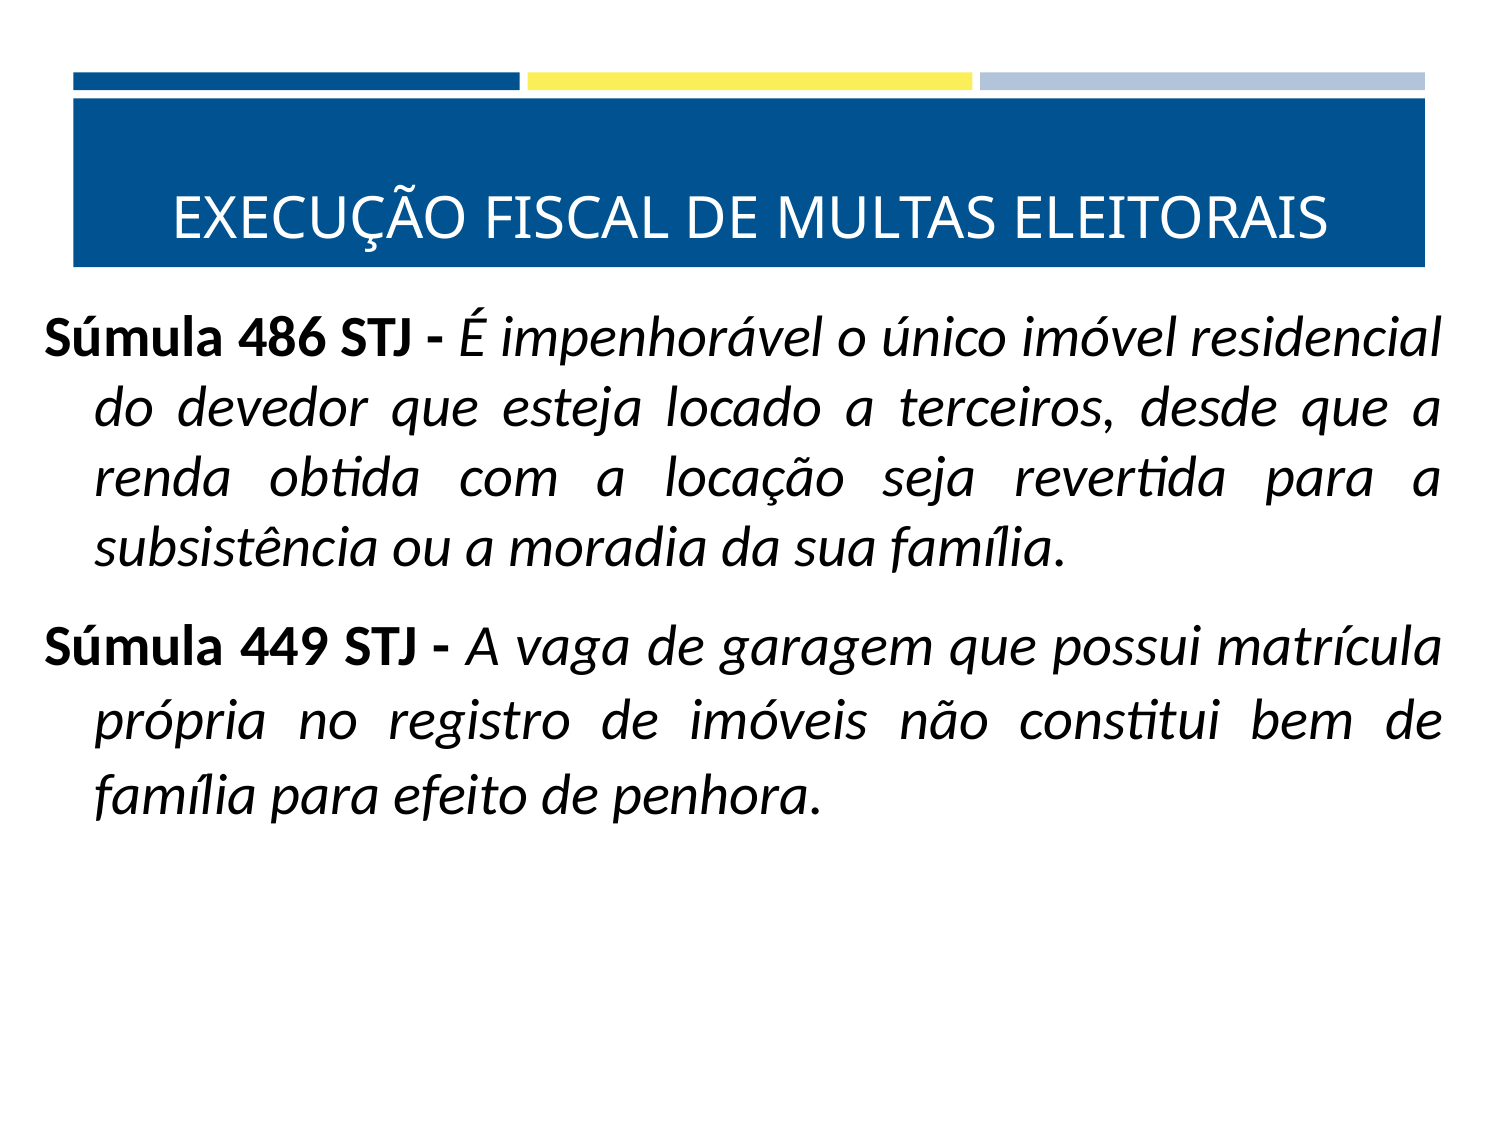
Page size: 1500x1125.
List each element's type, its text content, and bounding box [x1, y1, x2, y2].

title EXECUÇÃO FISCAL DE MULTAS ELEITORAIS [95, 112, 1406, 259]
list Súmula 486 STJ - É impenhorável o único imóvel residencial do devedor que esteja locado a terceiros, desde que a renda obtida com a locação seja revertida para a subsistência ou a moradia da sua família. Súmula 449 STJ - A vaga de garagem que possui matrícula própria no registro de imóveis não constitui bem de família para efeito de penhora. [29, 290, 1459, 1094]
